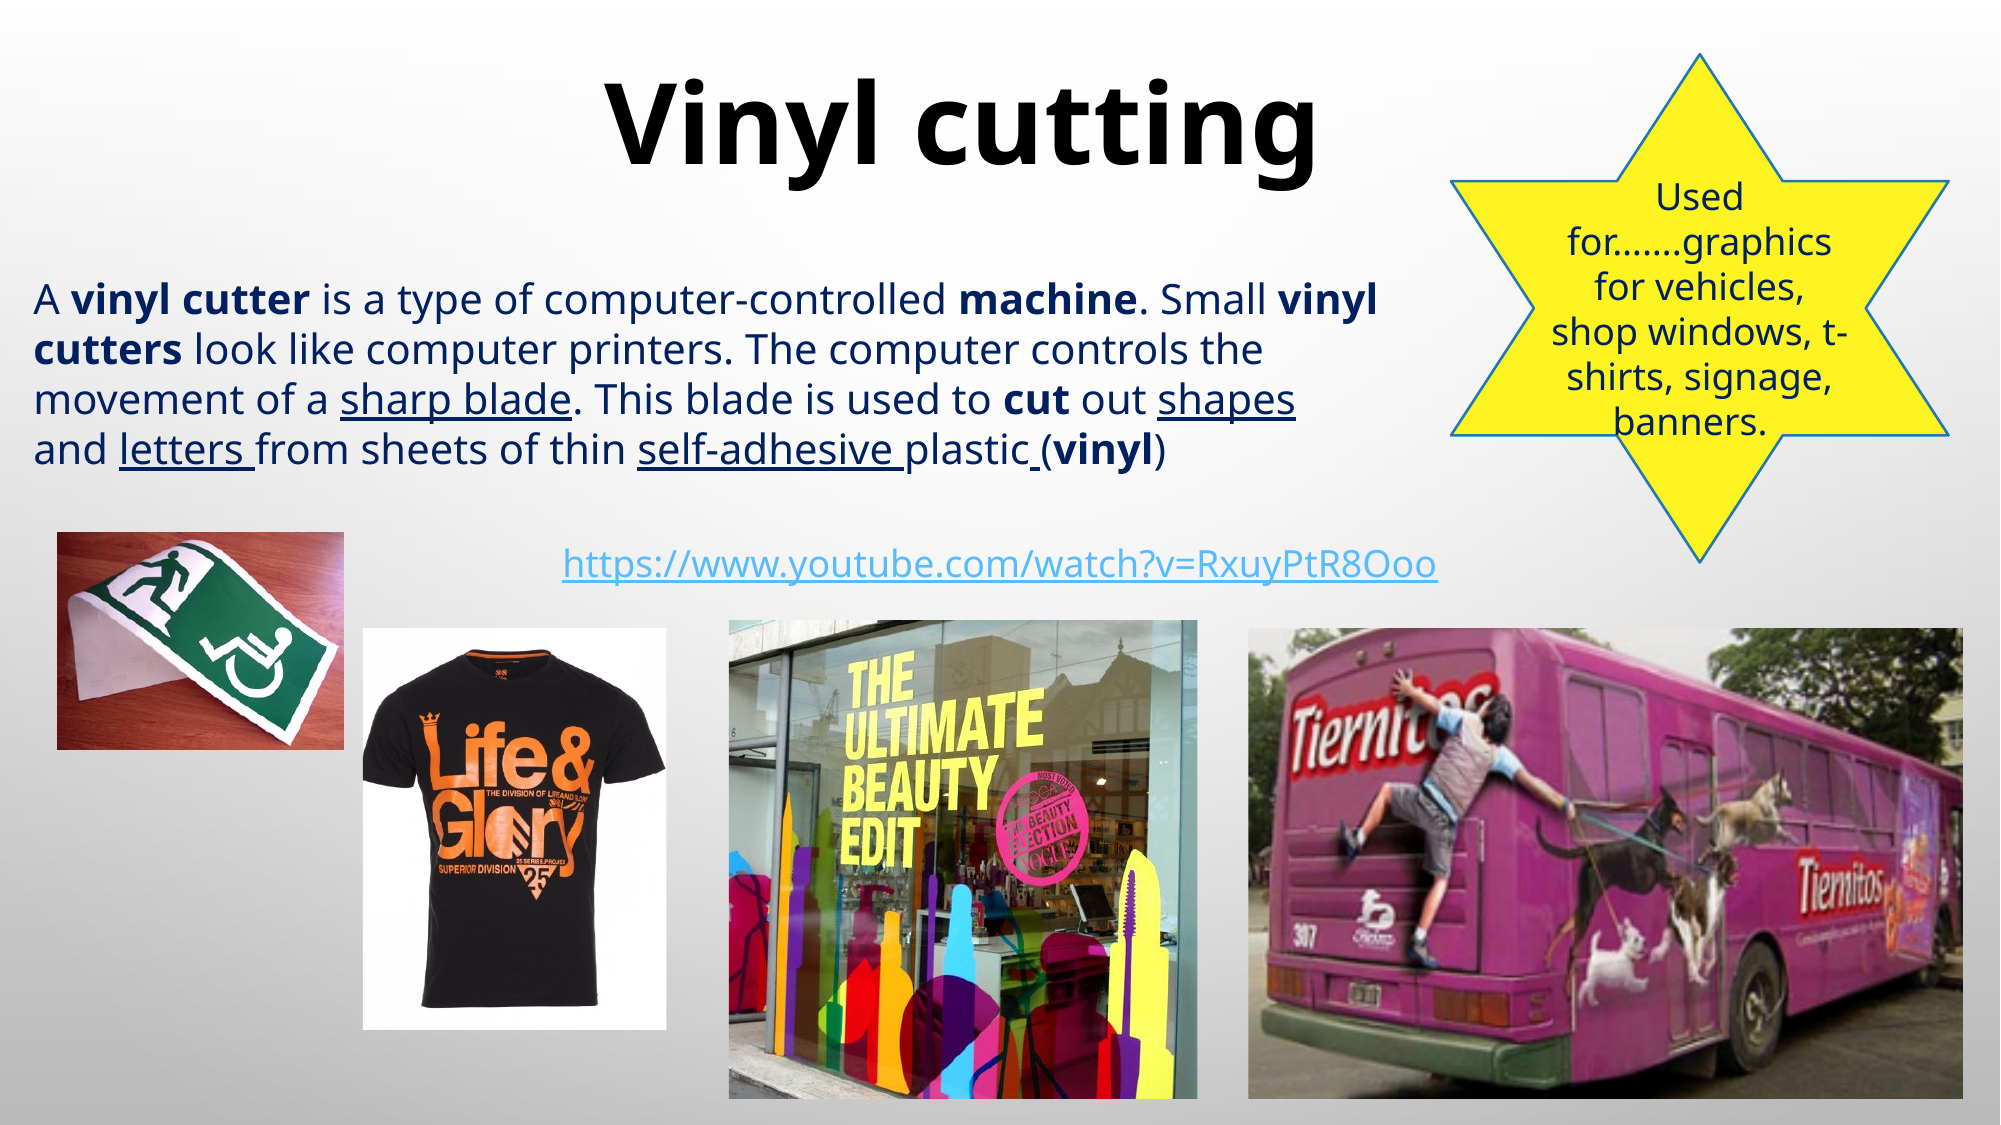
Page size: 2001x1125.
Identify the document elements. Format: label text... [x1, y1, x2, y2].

picture [0, 0, 2000, 1125]
text_box Used for…….graphics for vehicles, shop windows, t-shirts, signage, banners. [1449, 52, 1950, 564]
text_box Vinyl cutting [589, 44, 1337, 195]
text_box A vinyl cutter is a type of computer-controlled machine. Small vinyl cutters look like computer printers. The computer controls the movement of a sharp blade. This blade is used to cut out shapes and letters from sheets of thin self-adhesive plastic (vinyl) [18, 265, 1394, 480]
text_box https://www.youtube.com/watch?v=RxuyPtR8Ooo [547, 532, 1453, 598]
